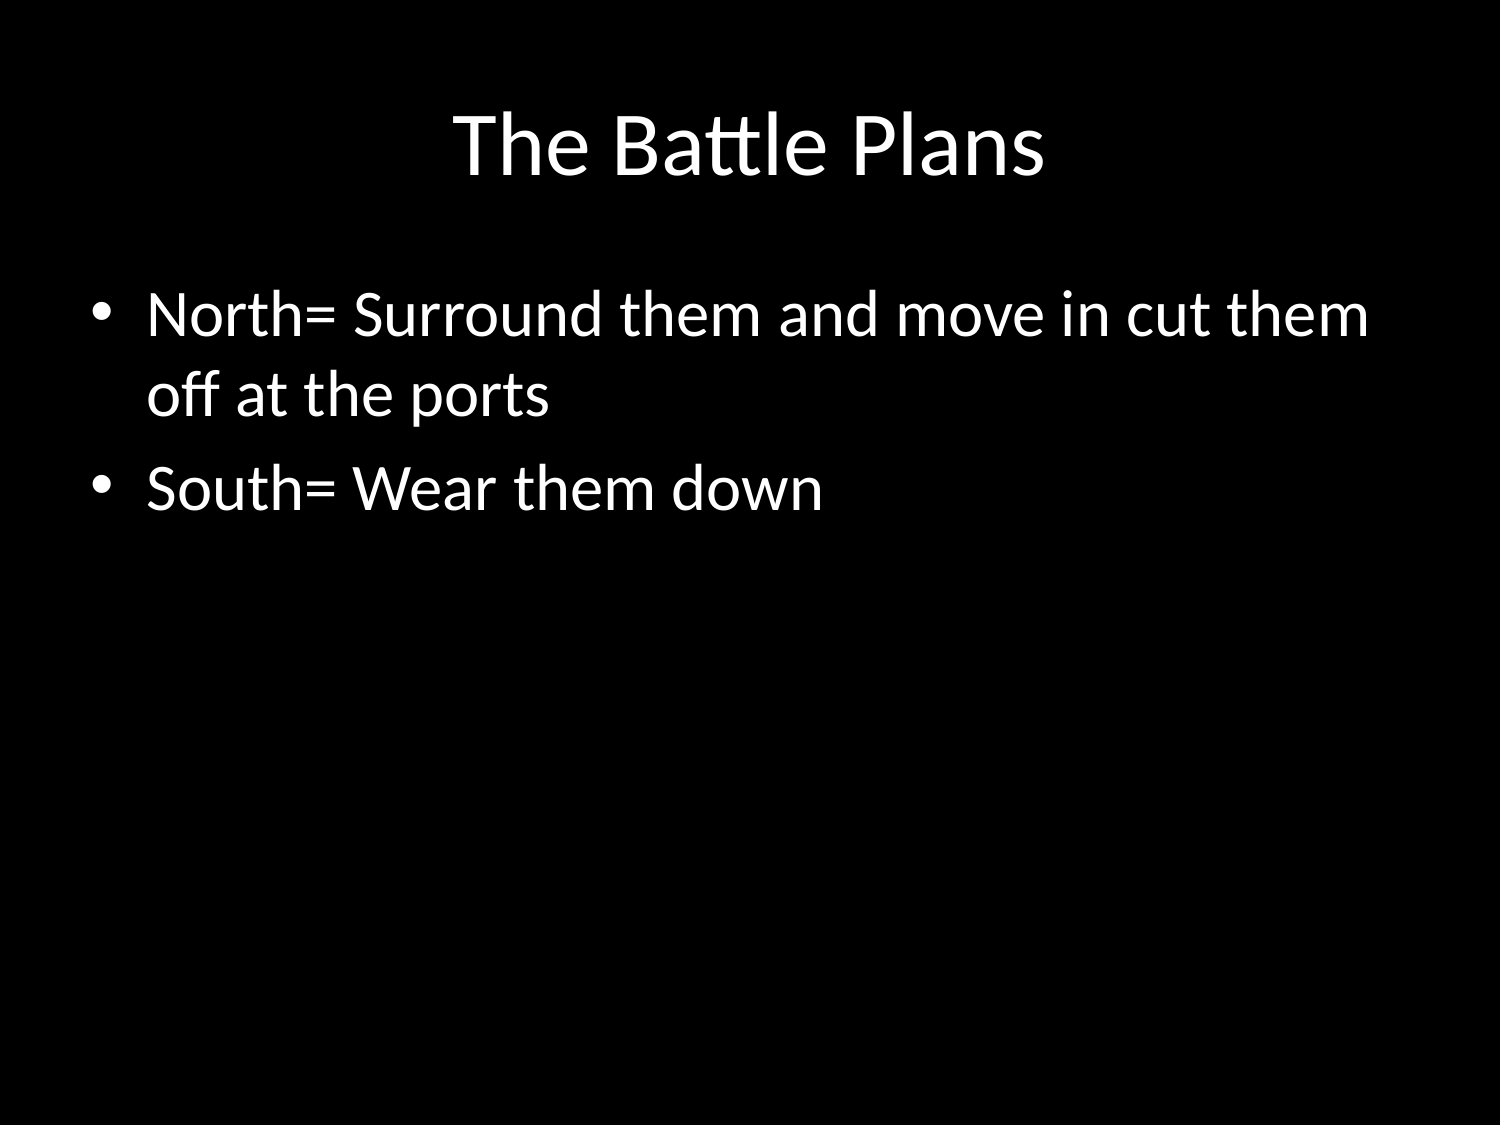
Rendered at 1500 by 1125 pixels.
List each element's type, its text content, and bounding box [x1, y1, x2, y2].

list North= Surround them and move in cut them off at the ports South= Wear them down [75, 262, 1425, 1005]
title The Battle Plans [75, 45, 1425, 233]
